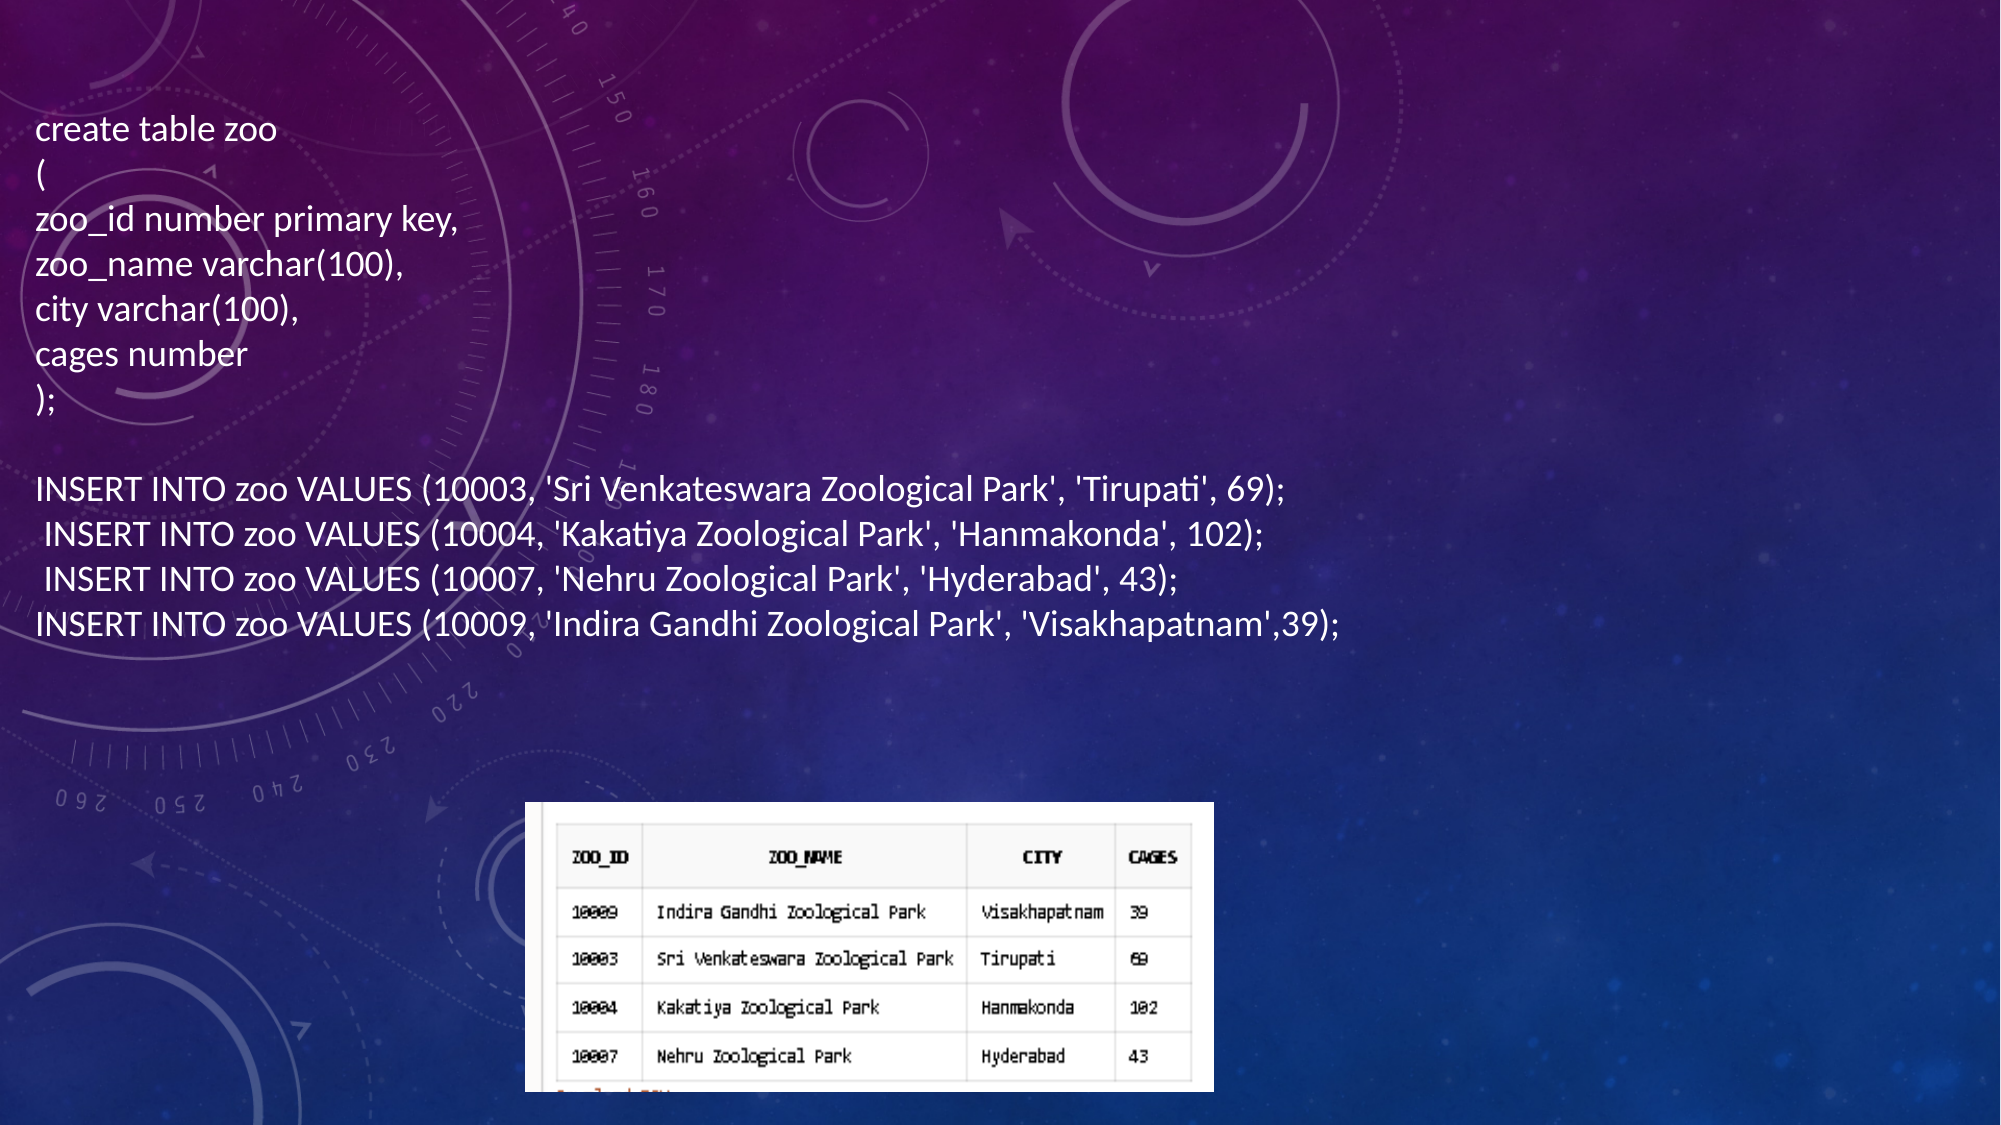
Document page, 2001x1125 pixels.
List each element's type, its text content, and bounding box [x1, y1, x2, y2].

picture [0, 0, 2001, 1125]
text_box create table zoo ( zoo_id number primary key, zoo_name varchar(100), city varchar(100), cages number ); INSERT INTO zoo VALUES (10003, 'Sri Venkateswara Zoological Park', 'Tirupati', 69); INSERT INTO zoo VALUES (10004, 'Kakatiya Zoological Park', 'Hanmakonda', 102); INSERT INTO zoo VALUES (10007, 'Nehru Zoological Park', 'Hyderabad', 43); INSERT INTO zoo VALUES (10009, 'Indira Gandhi Zoological Park', 'Visakhapatnam',39); [20, 96, 1439, 832]
